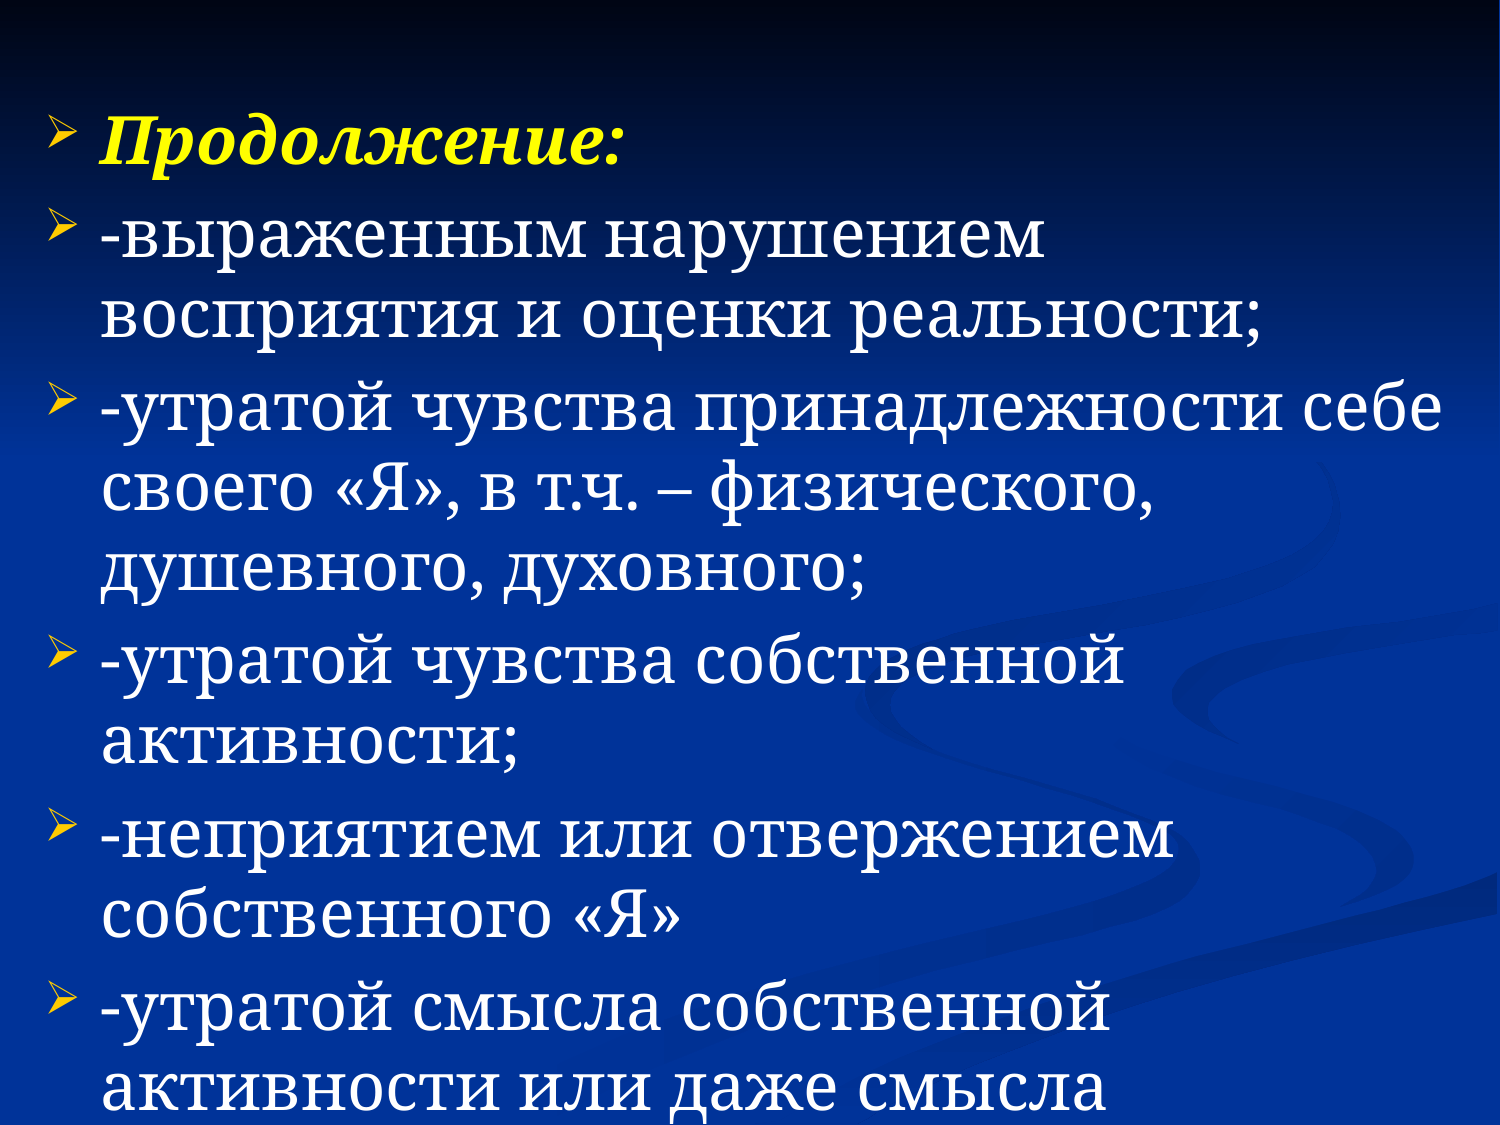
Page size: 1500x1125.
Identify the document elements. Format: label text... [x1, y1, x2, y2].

list Продолжение: -выраженным нарушением восприятия и оценки реальности; -утратой чувства принадлежности себе своего «Я», в т.ч. – физического, душевного, духовного; -утратой чувства собственной активности; -неприятием или отвержением собственного «Я» -утратой смысла собственной активности или даже смысла собственной жизни. [29, 89, 1471, 1024]
